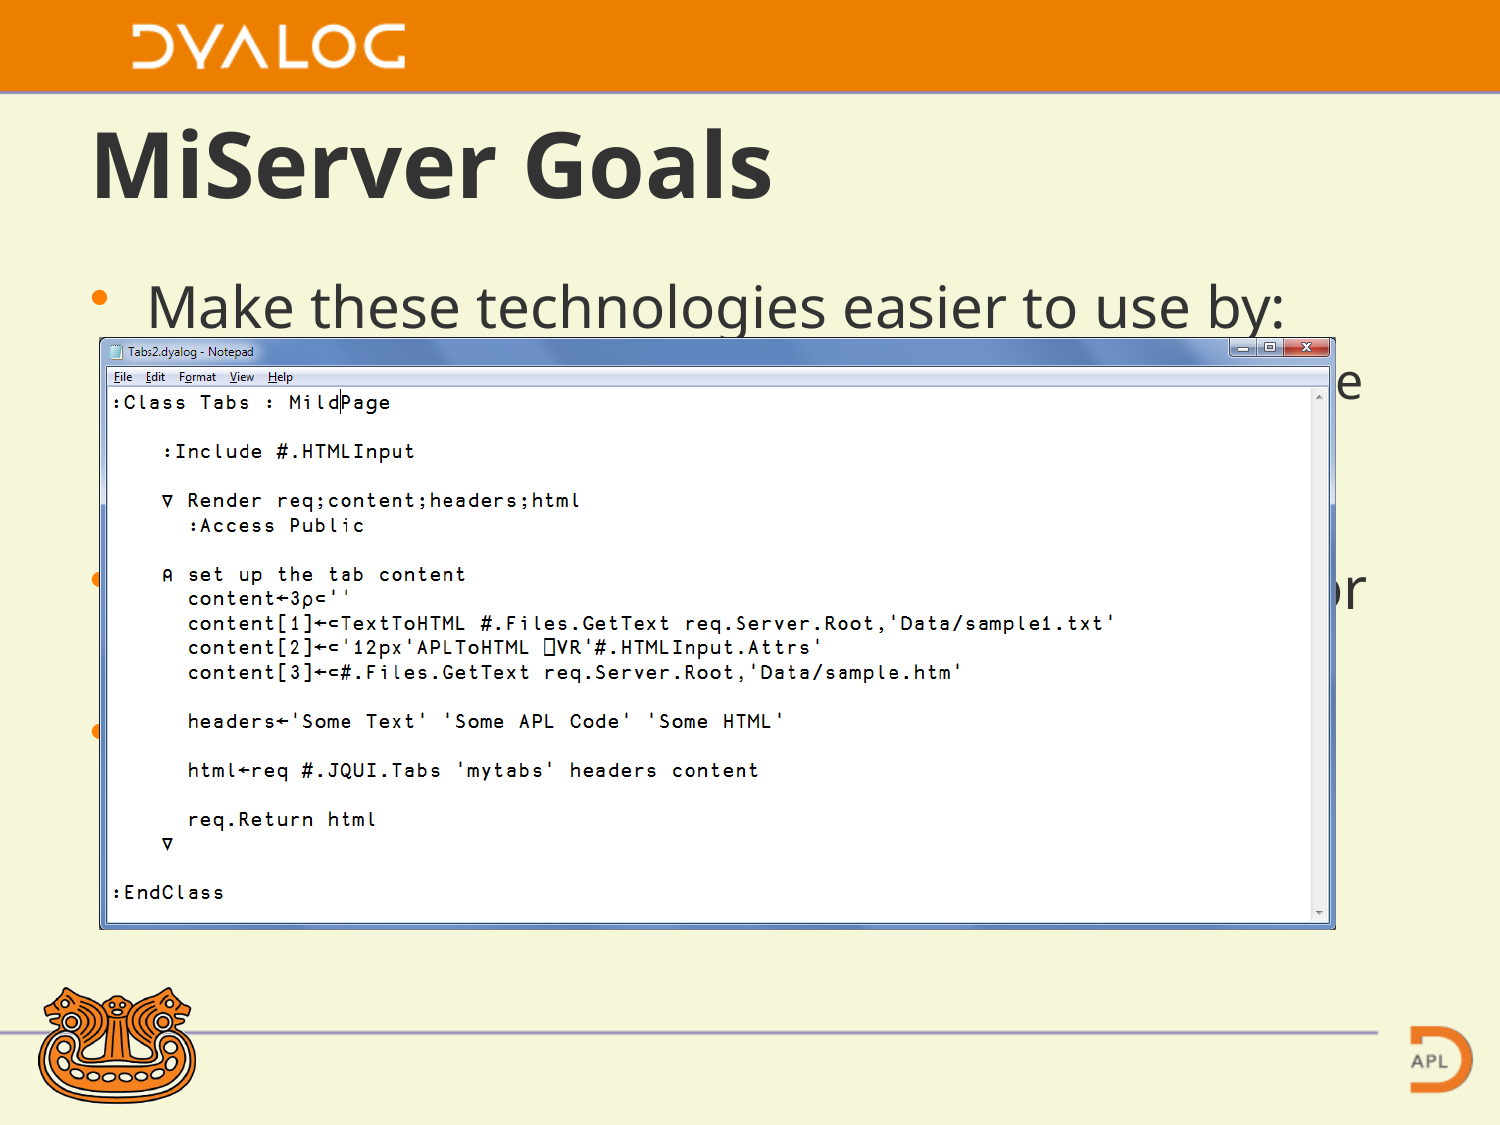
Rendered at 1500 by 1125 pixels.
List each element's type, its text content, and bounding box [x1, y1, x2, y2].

title MiServer Goals [75, 99, 1425, 233]
picture [0, 0, 1500, 1125]
list Make these technologies easier to use by: Providing interfaces that address common usage patterns Make them more familiar to an APL’er Provide access to the underlying features for more advanced use. Promote community use and development The MiServer Project is also “open source” [75, 262, 1425, 1005]
